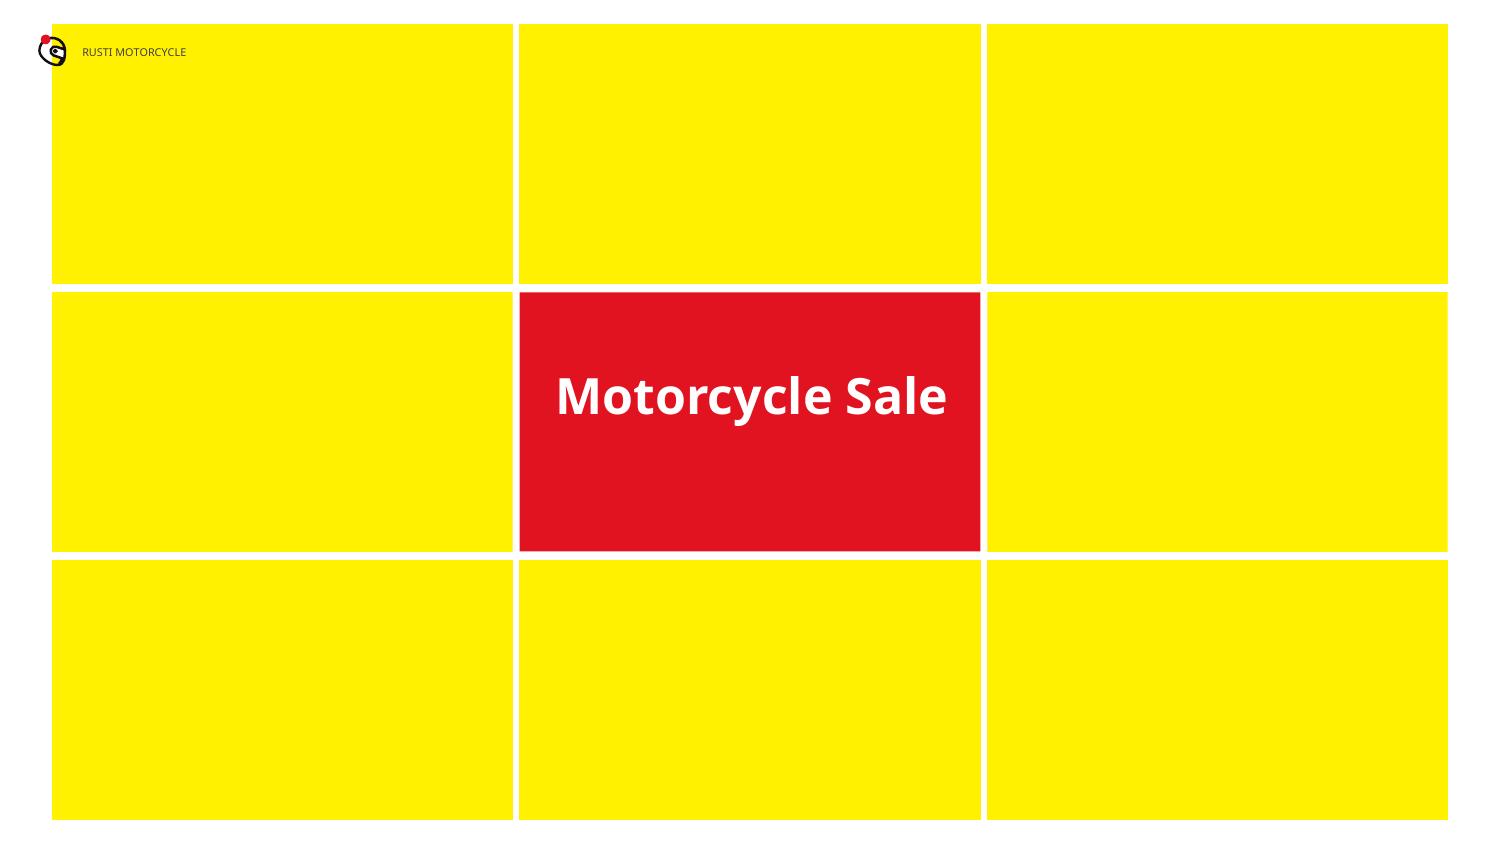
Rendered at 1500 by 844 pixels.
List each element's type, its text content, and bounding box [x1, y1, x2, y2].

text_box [38, 34, 298, 67]
picture [987, 560, 1448, 820]
text_box [519, 432, 981, 552]
picture [987, 292, 1448, 552]
picture [519, 24, 981, 284]
picture [519, 560, 981, 820]
text_box Motorcycle Sale [519, 356, 984, 432]
text_box [519, 291, 981, 356]
picture [52, 560, 513, 820]
picture [52, 292, 513, 552]
picture [987, 24, 1448, 284]
picture [52, 24, 513, 284]
